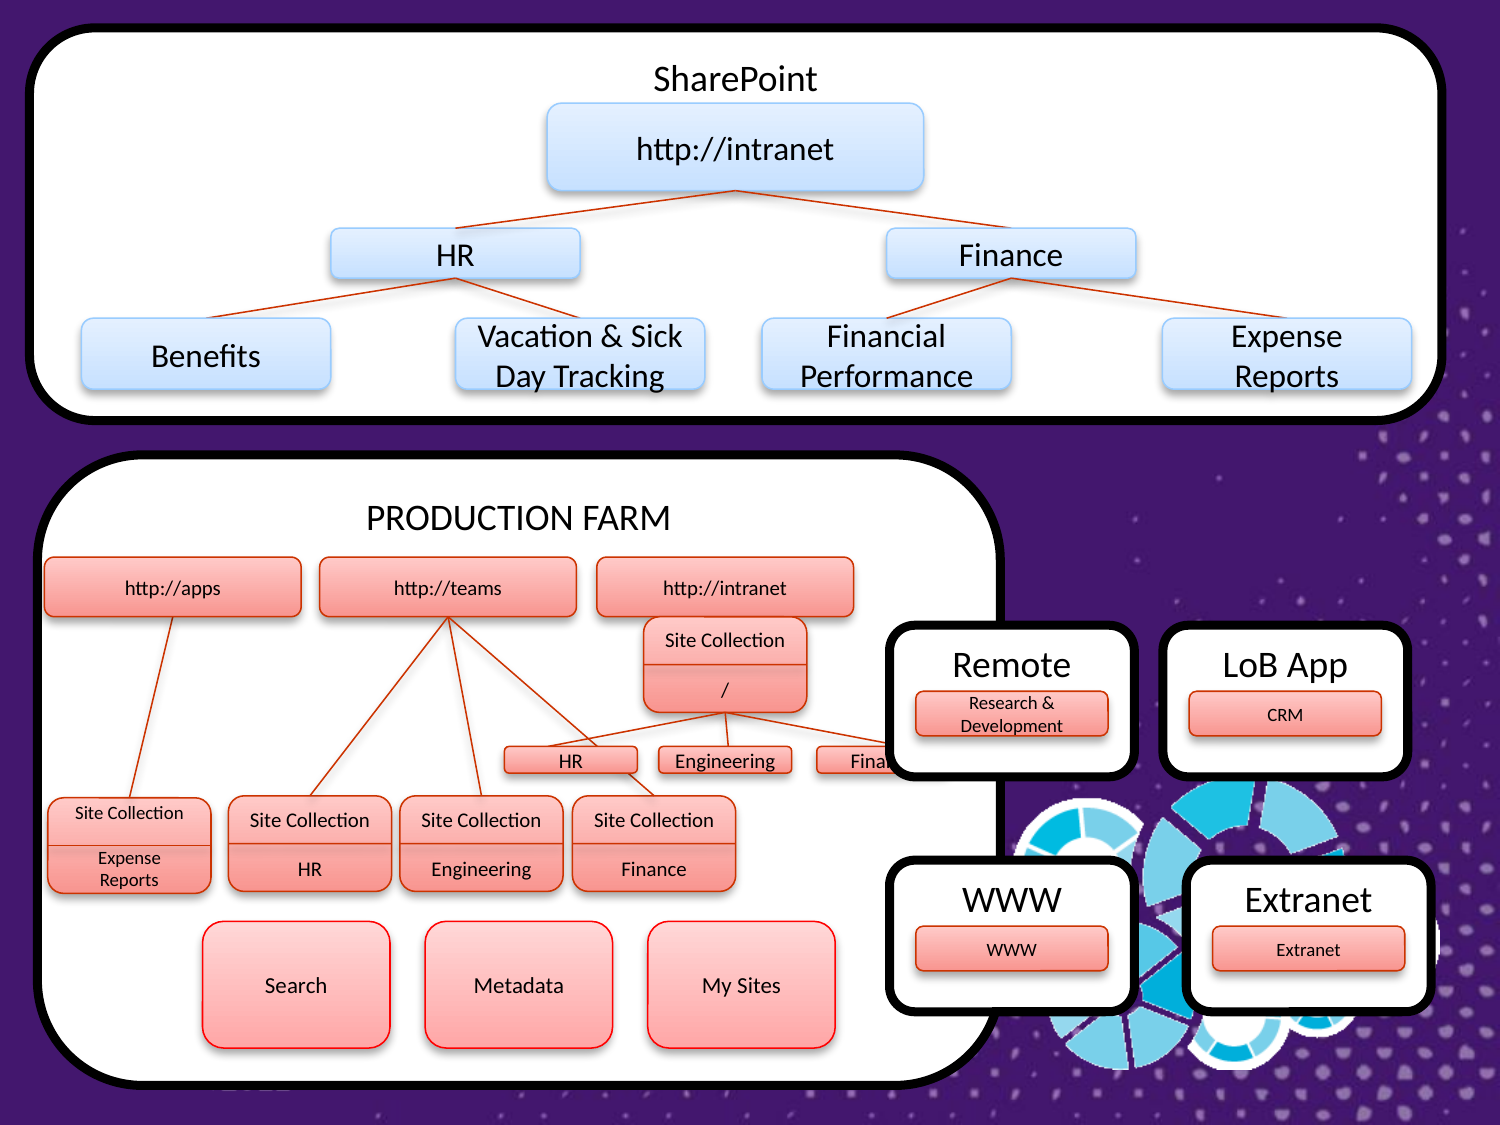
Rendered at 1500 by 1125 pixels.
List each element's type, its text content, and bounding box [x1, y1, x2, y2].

text_box Remote [1006, 620, 1139, 774]
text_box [37, 454, 1001, 1086]
text_box LoB App [1158, 620, 1413, 774]
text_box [29, 27, 1443, 421]
text_box Research & Development [1006, 690, 1109, 737]
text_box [202, 921, 836, 1049]
picture [0, 0, 1500, 1125]
text_box CRM [1188, 690, 1383, 737]
